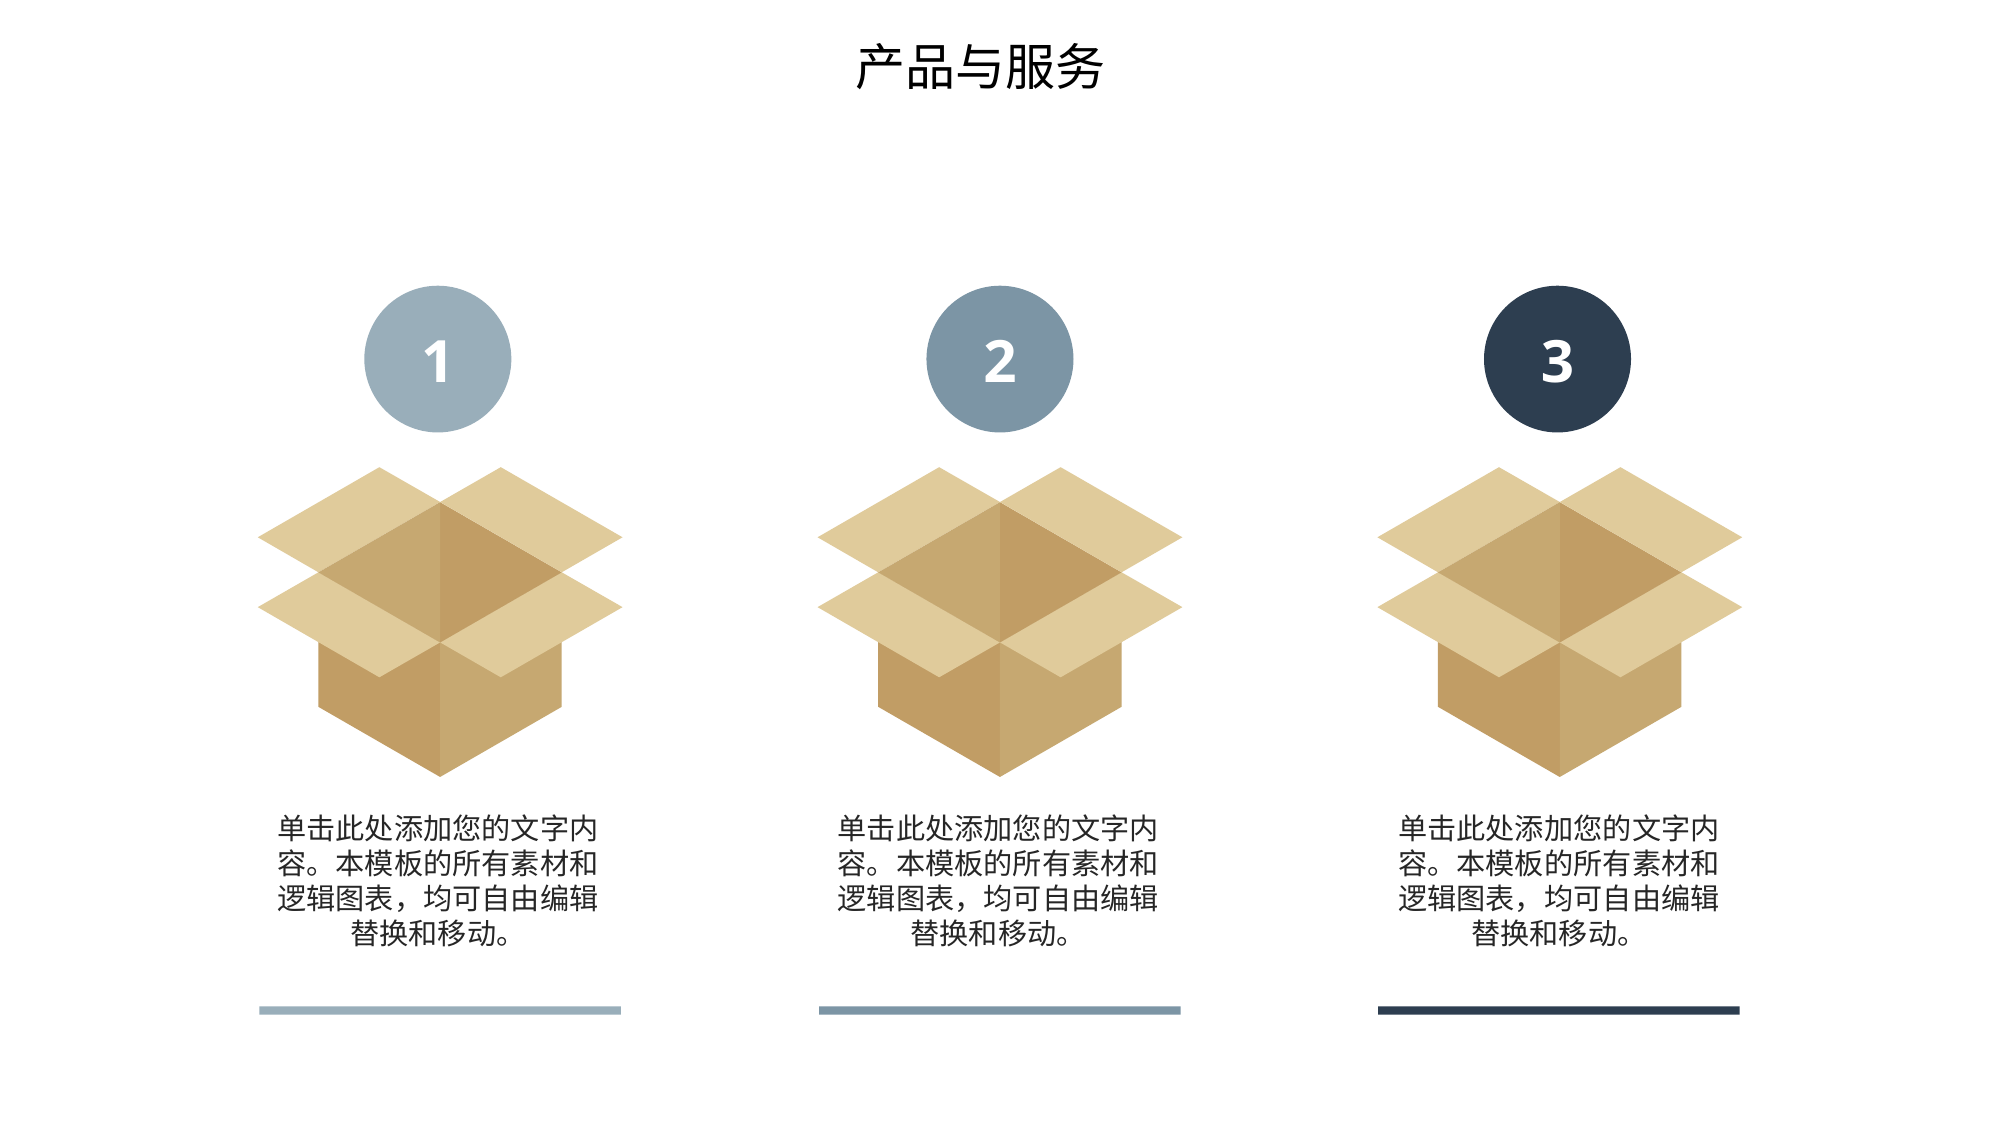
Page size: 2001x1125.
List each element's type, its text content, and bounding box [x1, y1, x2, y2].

text_box 3 [1483, 285, 1632, 433]
text_box 单击此处添加您的文字内容。本模板的所有素材和逻辑图表，均可自由编辑替换和移动。 [822, 803, 1175, 958]
text_box 单击此处添加您的文字内容。本模板的所有素材和逻辑图表，均可自由编辑替换和移动。 [1383, 803, 1735, 958]
text_box [818, 1005, 1182, 1016]
text_box [1377, 1005, 1741, 1016]
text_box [257, 467, 623, 777]
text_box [817, 467, 1183, 777]
text_box 2 [926, 285, 1074, 433]
text_box [258, 1005, 622, 1016]
text_box 单击此处添加您的文字内容。本模板的所有素材和逻辑图表，均可自由编辑替换和移动。 [262, 803, 614, 958]
text_box 1 [364, 285, 512, 433]
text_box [1377, 467, 1743, 777]
text_box 产品与服务 [841, 28, 1335, 103]
